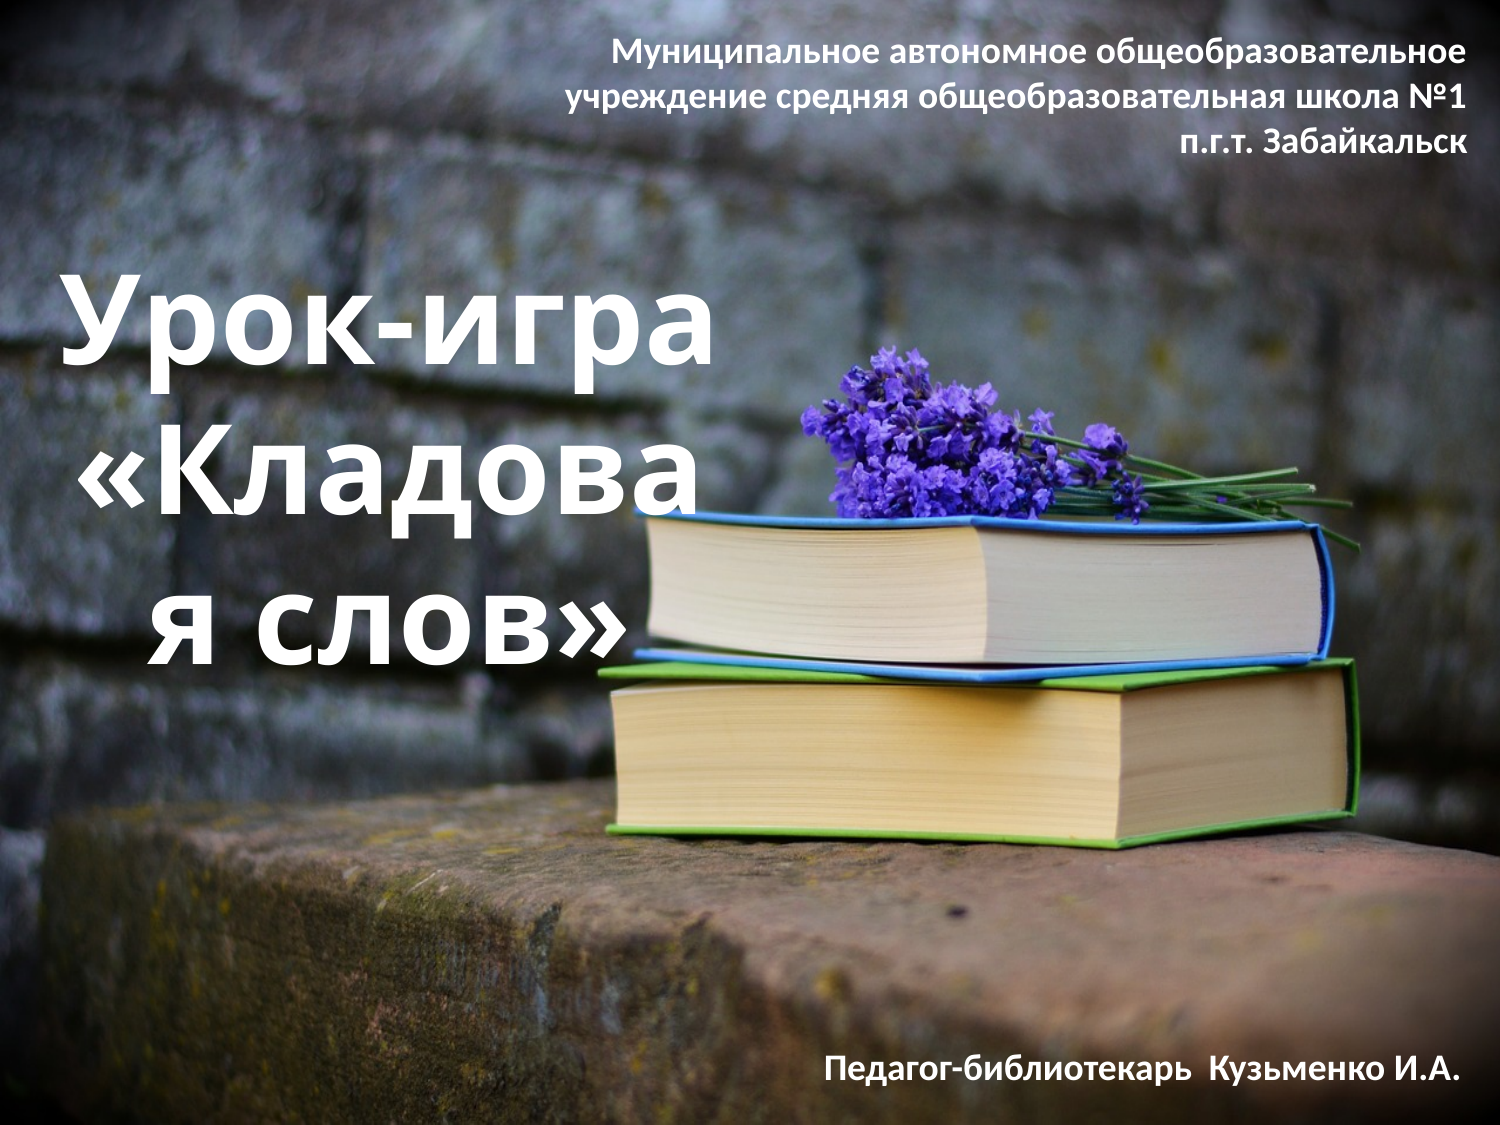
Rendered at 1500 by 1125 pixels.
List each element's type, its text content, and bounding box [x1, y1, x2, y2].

picture [0, 0, 1500, 1125]
text_box Урок-игра «Кладовая слов» [29, 231, 750, 697]
text_box Педагог-библиотекарь Кузьменко И.А. [764, 1035, 1486, 1096]
text_box Муниципальное автономное общеобразовательное учреждение средняя общеобразовательная школа №1 п.г.т. Забайкальск [430, 19, 1483, 169]
